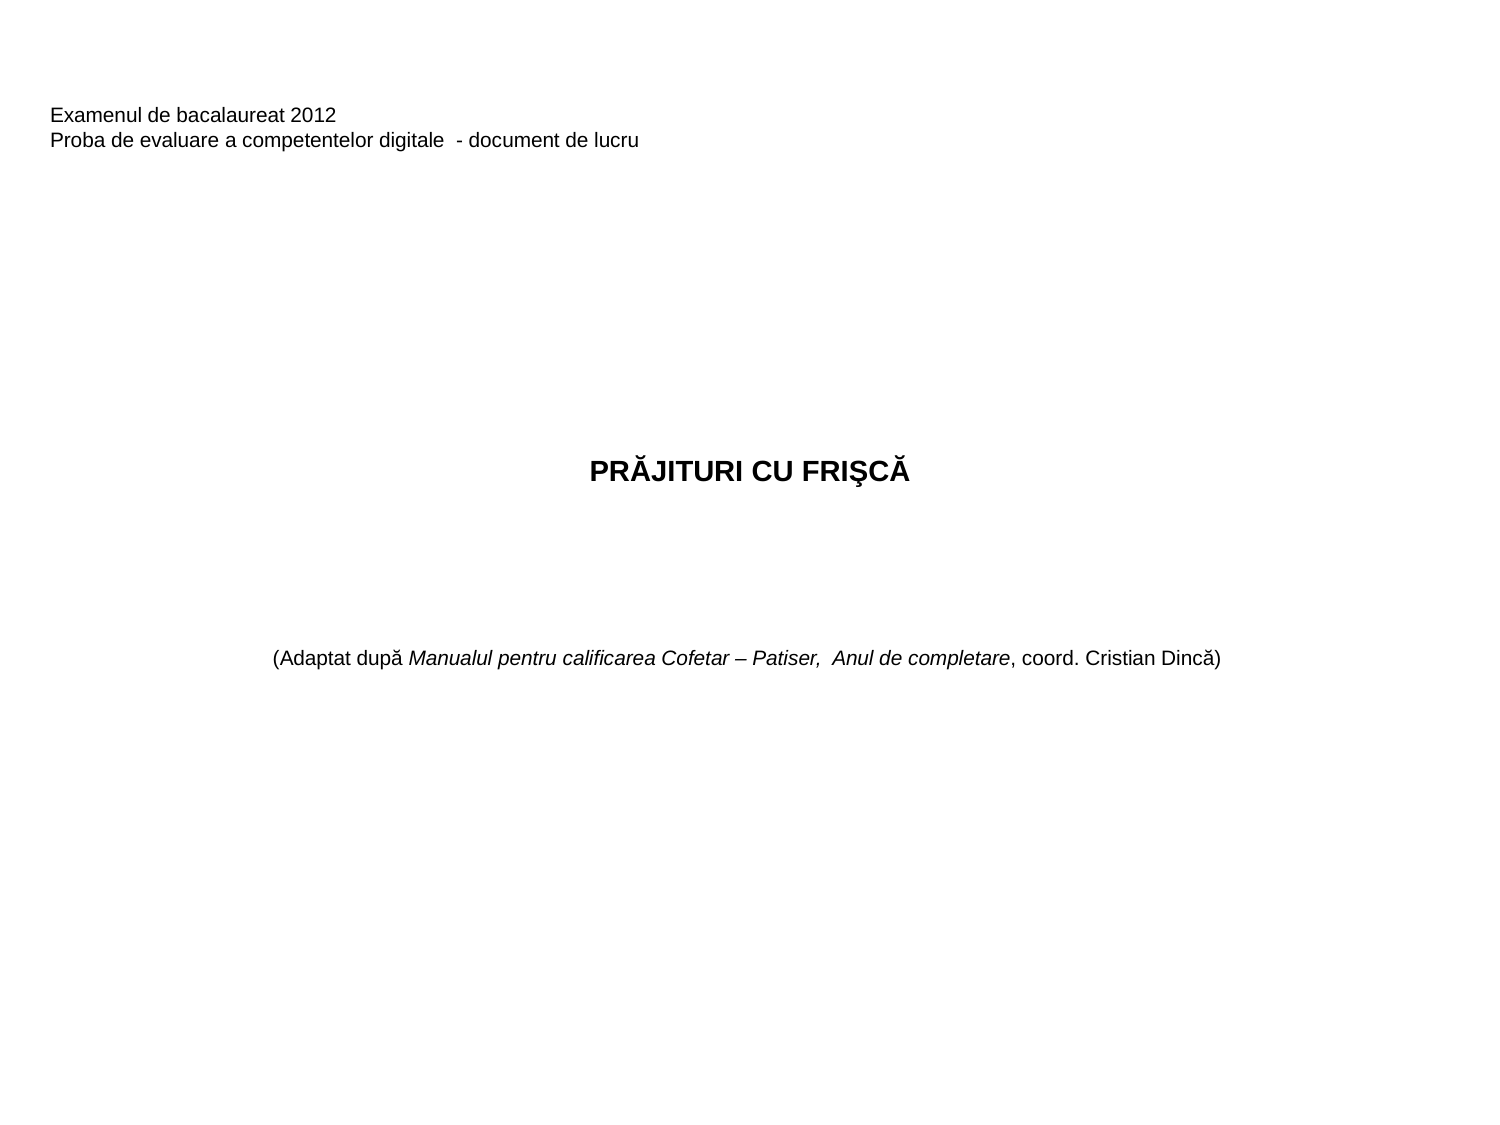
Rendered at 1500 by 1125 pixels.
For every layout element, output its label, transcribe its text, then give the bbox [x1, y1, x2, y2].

text_box Examenul de bacalaureat 2012 Proba de evaluare a competentelor digitale - document de lucru [35, 94, 1447, 159]
title PRĂJITURI CU FRIŞCĂ [112, 349, 1388, 591]
subtitle (Adaptat după Manualul pentru calificarea Cofetar – Patiser, Anul de completare, coord. Cristian Dincă) [224, 637, 1276, 751]
